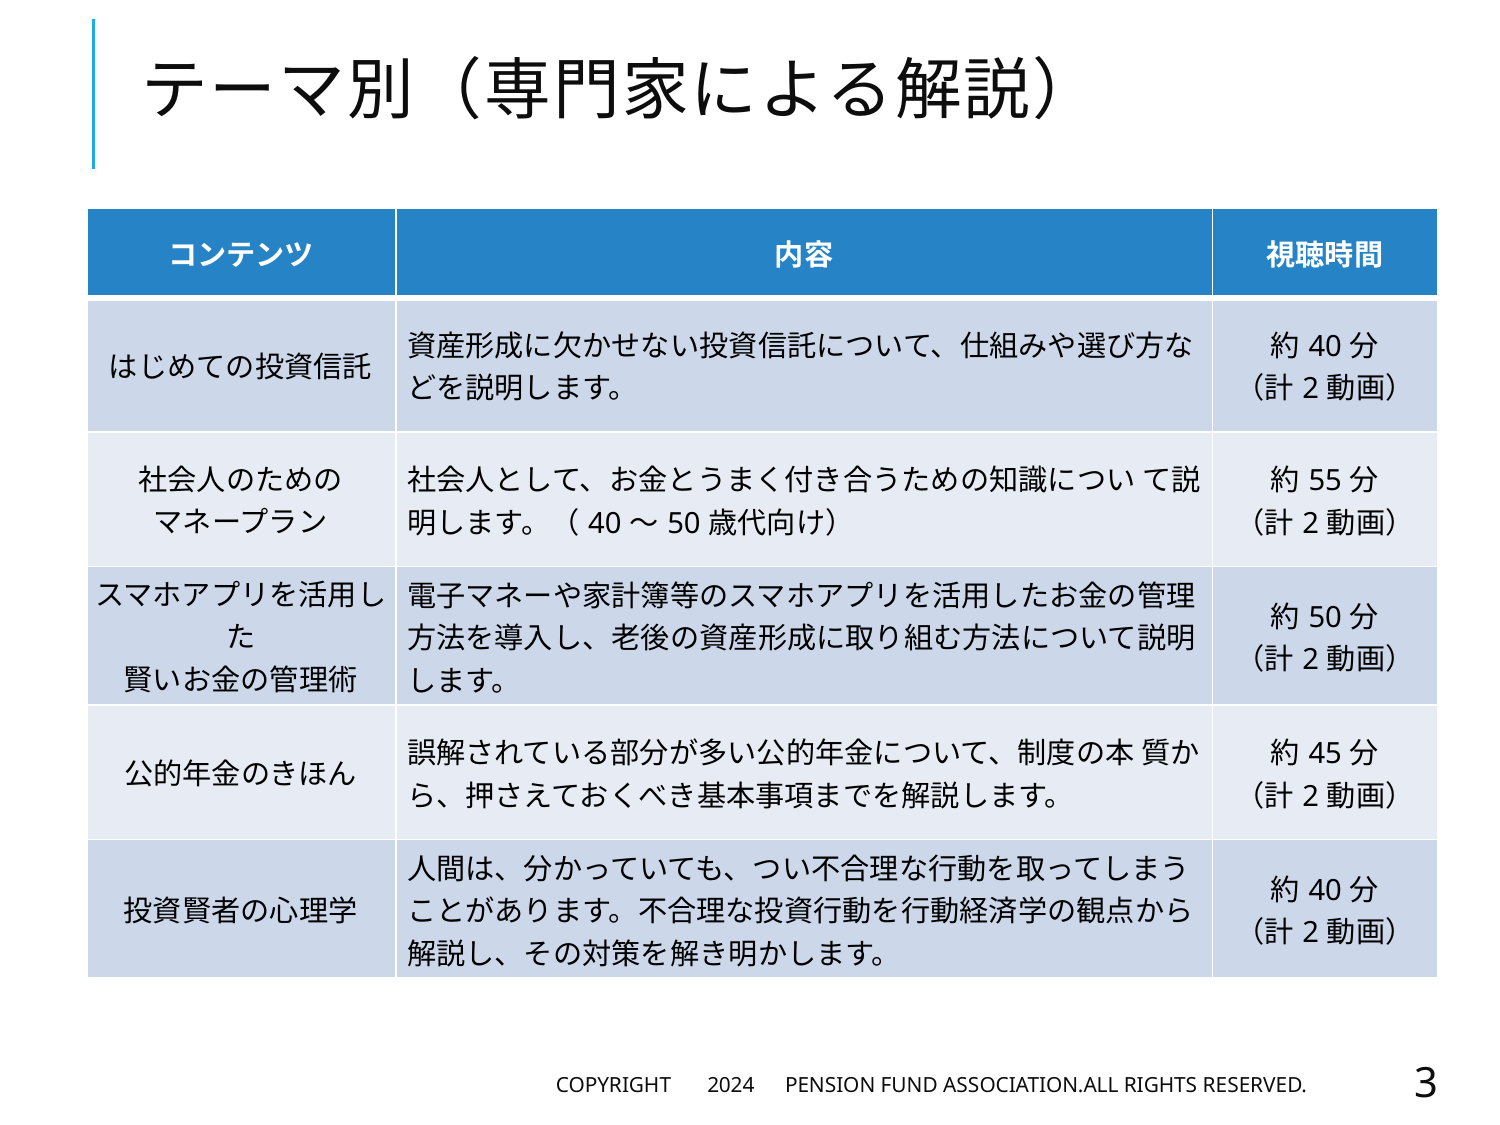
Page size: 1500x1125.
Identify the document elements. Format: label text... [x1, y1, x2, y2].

table_cell 約40分 （計2動画） [1213, 301, 1437, 431]
table_cell 社会人として、お金とうまく付き合うための知識につい て説明します。（40～50歳代向け） [397, 433, 1212, 566]
table_cell はじめての投資信託 [88, 301, 395, 431]
table_cell 公的年金のきほん [88, 706, 395, 839]
table_cell スマホアプリを活用した 賢いお金の管理術 [88, 567, 395, 704]
table_header 視聴時間 [1213, 209, 1437, 295]
table_cell 投資賢者の心理学 [88, 840, 395, 977]
table_cell 社会人のための マネープラン [88, 433, 395, 566]
table_header 内容 [397, 209, 1212, 295]
table_cell 約50分 （計2動画） [1213, 567, 1437, 704]
table_cell 資産形成に欠かせない投資信託について、仕組みや選び方などを説明します。 [397, 301, 1212, 431]
table_cell 約40分 （計2動画） [1213, 840, 1437, 977]
table_cell 人間は、分かっていても、つい不合理な行動を取ってしまうことがあります。不合理な投資行動を行動経済学の観点から解説し、その対策を解き明かします。 [397, 840, 1212, 977]
table_cell 誤解されている部分が多い公的年金について、制度の本 質から、押さえておくべき基本事項までを解説します。 [397, 706, 1212, 839]
footer Copyright 2024 Pension Fund Association.All Rights Reserved. [424, 1061, 1322, 1107]
table_header コンテンツ [88, 209, 395, 295]
table_cell 約45分 （計2動画） [1213, 706, 1437, 839]
slide_number 3 [1333, 1061, 1454, 1107]
table_cell 約55分 （計2動画） [1213, 433, 1437, 566]
table_cell 電子マネーや家計簿等のスマホアプリを活用したお金の管理方法を導入し、老後の資産形成に取り組む方法について説明します。 [397, 567, 1212, 704]
title テーマ別（専門家による解説） [126, 18, 1322, 169]
